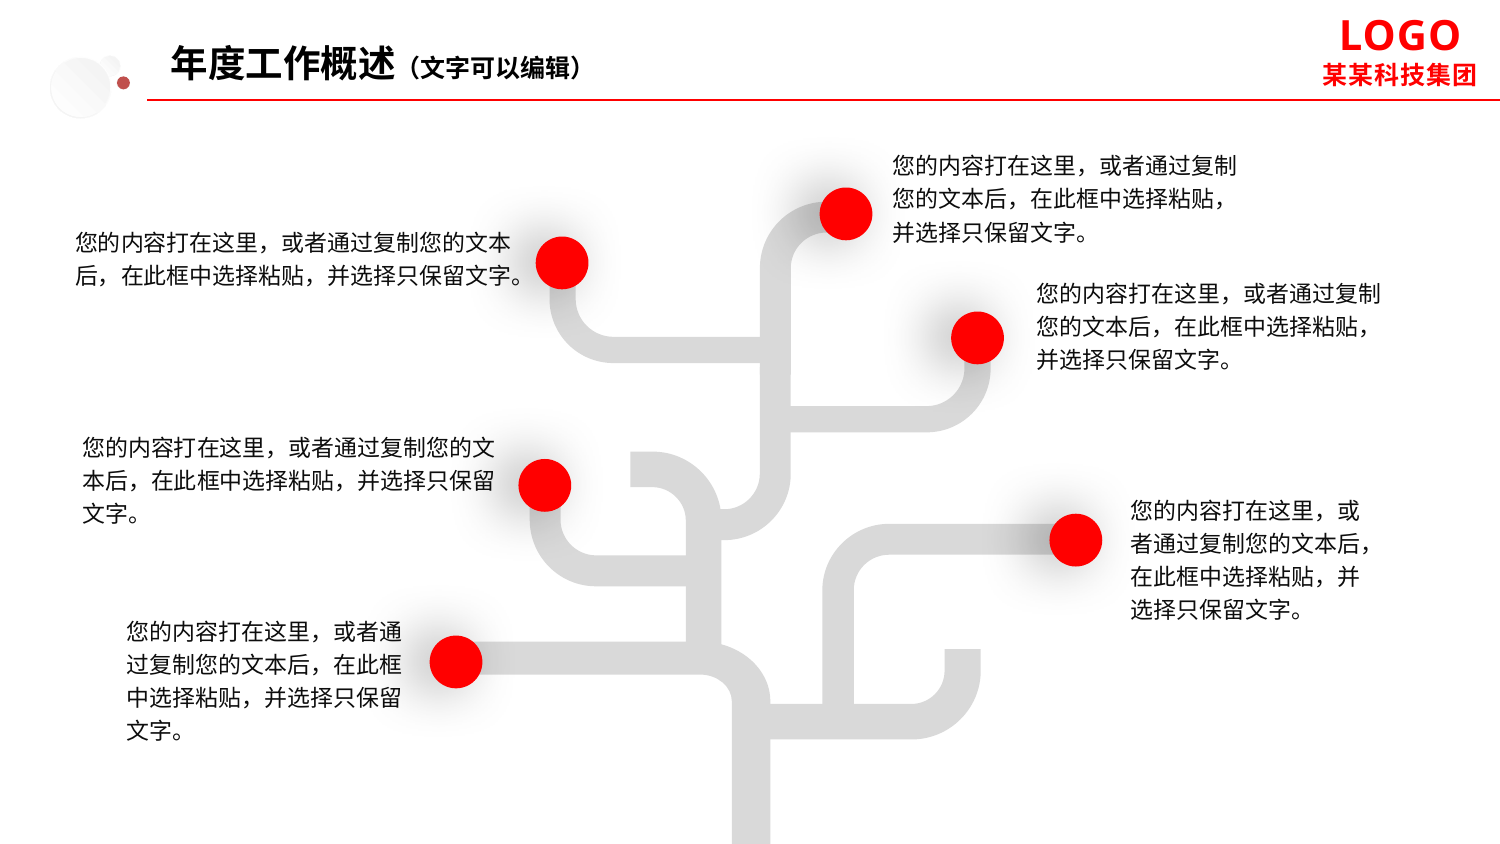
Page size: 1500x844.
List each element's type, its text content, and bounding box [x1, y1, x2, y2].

text_box [791, 388, 988, 433]
text_box 年度工作概述（文字可以编辑） [159, 34, 736, 91]
text_box 您的内容打在这里，或者通过复制您的文本后，在此框中选择粘贴，并选择只保留文字。 [70, 422, 511, 533]
text_box [819, 187, 873, 241]
text_box [429, 635, 483, 689]
text_box 您的内容打在这里，或者通过复制您的文本后，在此框中选择粘贴，并选择只保留文字。 [1119, 485, 1385, 629]
text_box 您的内容打在这里，或者通过复制您的文本后，在此框中选择粘贴，并选择只保留文字。 [115, 606, 420, 750]
text_box [533, 531, 703, 587]
text_box 您的内容打在这里，或者通过复制您的文本后，在此框中选择粘贴，并选择只保留文字。 [63, 217, 526, 295]
text_box [759, 227, 793, 375]
text_box 您的内容打在这里，或者通过复制您的文本后，在此框中选择粘贴，并选择只保留文字。 [881, 141, 1271, 252]
text_box [751, 649, 981, 740]
text_box [822, 523, 1003, 728]
text_box [535, 236, 589, 290]
text_box [518, 458, 572, 512]
text_box [702, 375, 791, 541]
text_box [1049, 513, 1103, 567]
text_box [630, 451, 722, 663]
text_box [552, 310, 759, 364]
text_box [951, 311, 1004, 365]
text_box 您的内容打在这里，或者通过复制您的文本后，在此框中选择粘贴，并选择只保留文字。 [1025, 268, 1415, 379]
text_box [493, 641, 771, 844]
